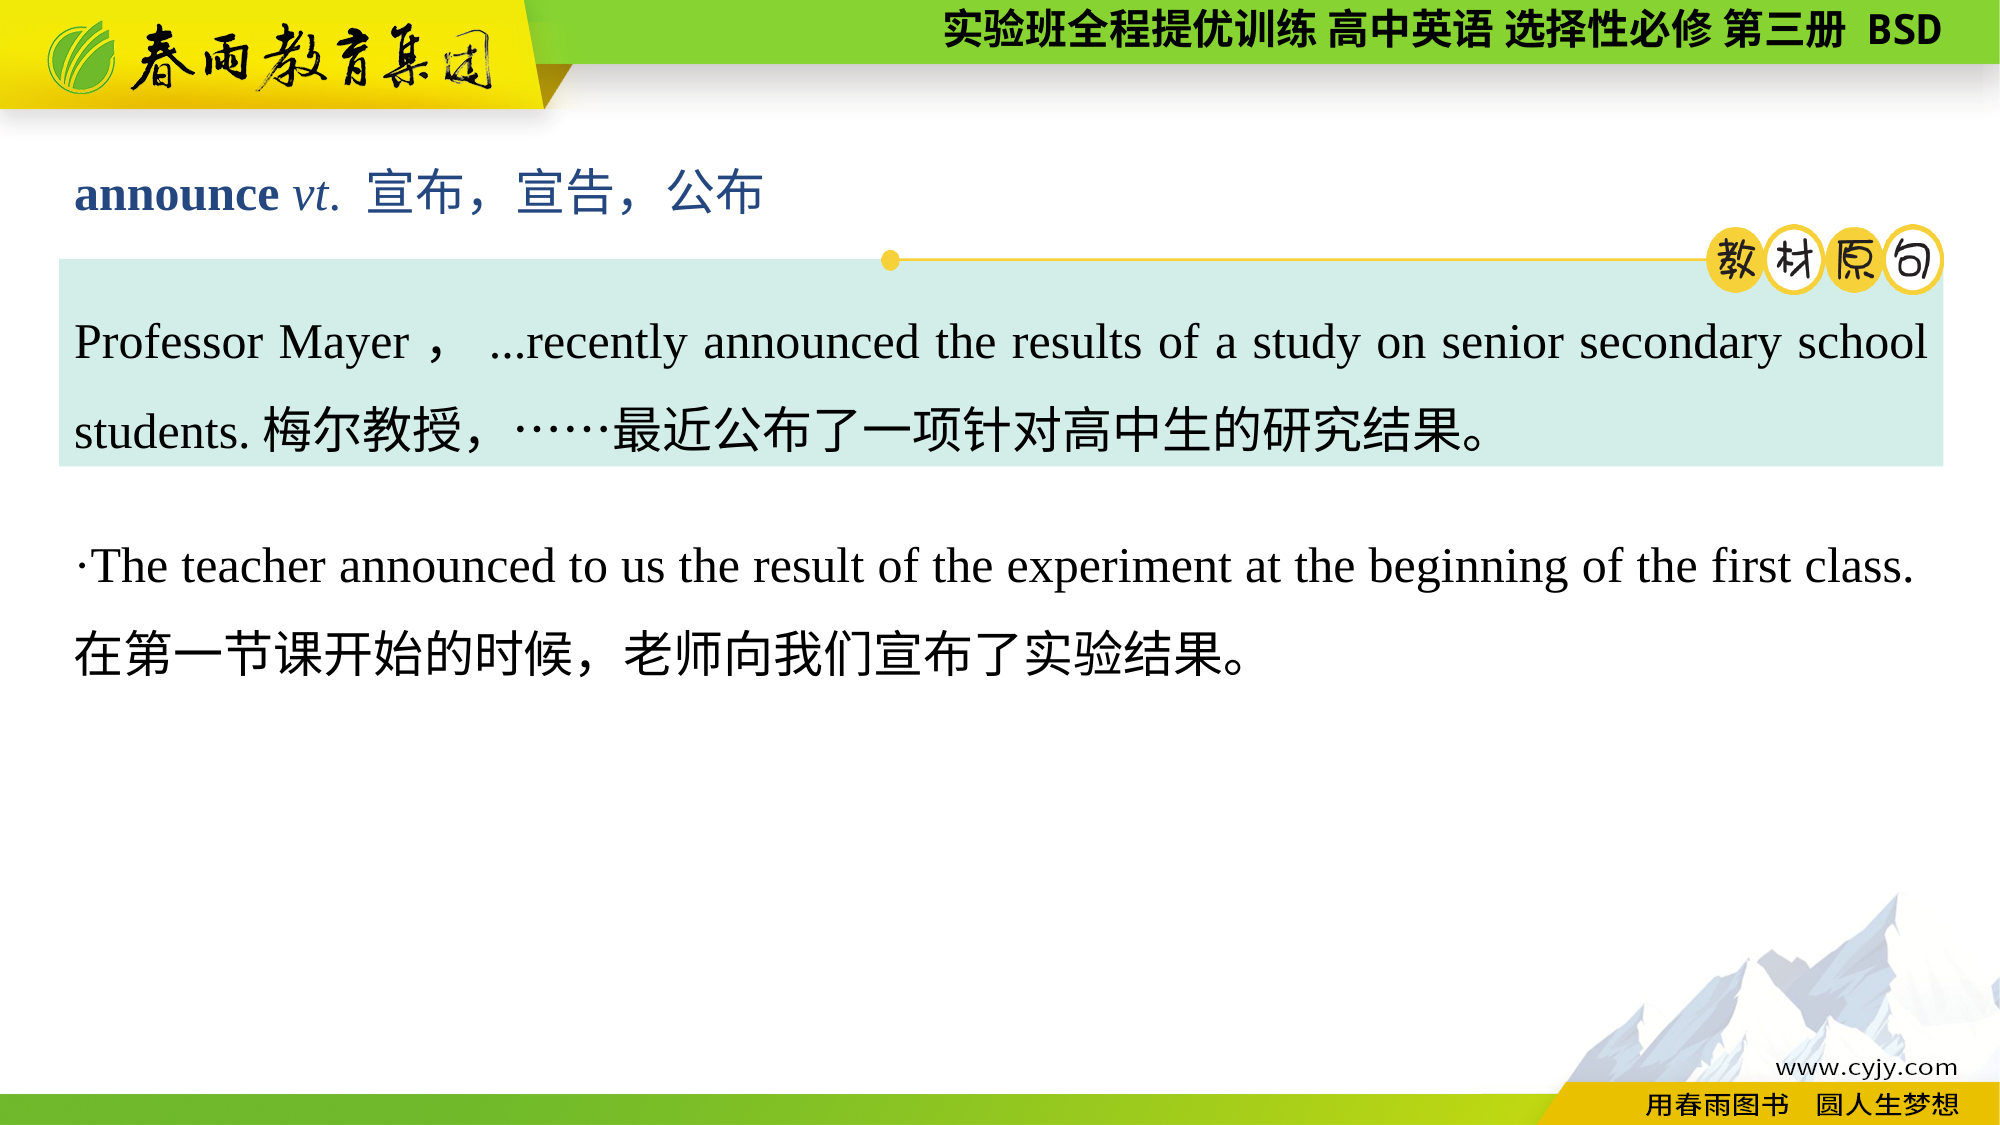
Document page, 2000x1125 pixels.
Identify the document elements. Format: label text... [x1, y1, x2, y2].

text_box Professor Mayer，...recently announced the results of a study on senior secondary school students.梅尔教授，……最近公布了一项针对高中生的研究结果。 [59, 258, 1944, 467]
picture [0, 0, 2000, 1125]
text_box ·The teacher announced to us the result of the experiment at the beginning of the first class.在第一节课开始的时候，老师向我们宣布了实验结果。 [59, 495, 1944, 691]
list announce vt. 宣布，宣告，公布 [59, 122, 1944, 217]
